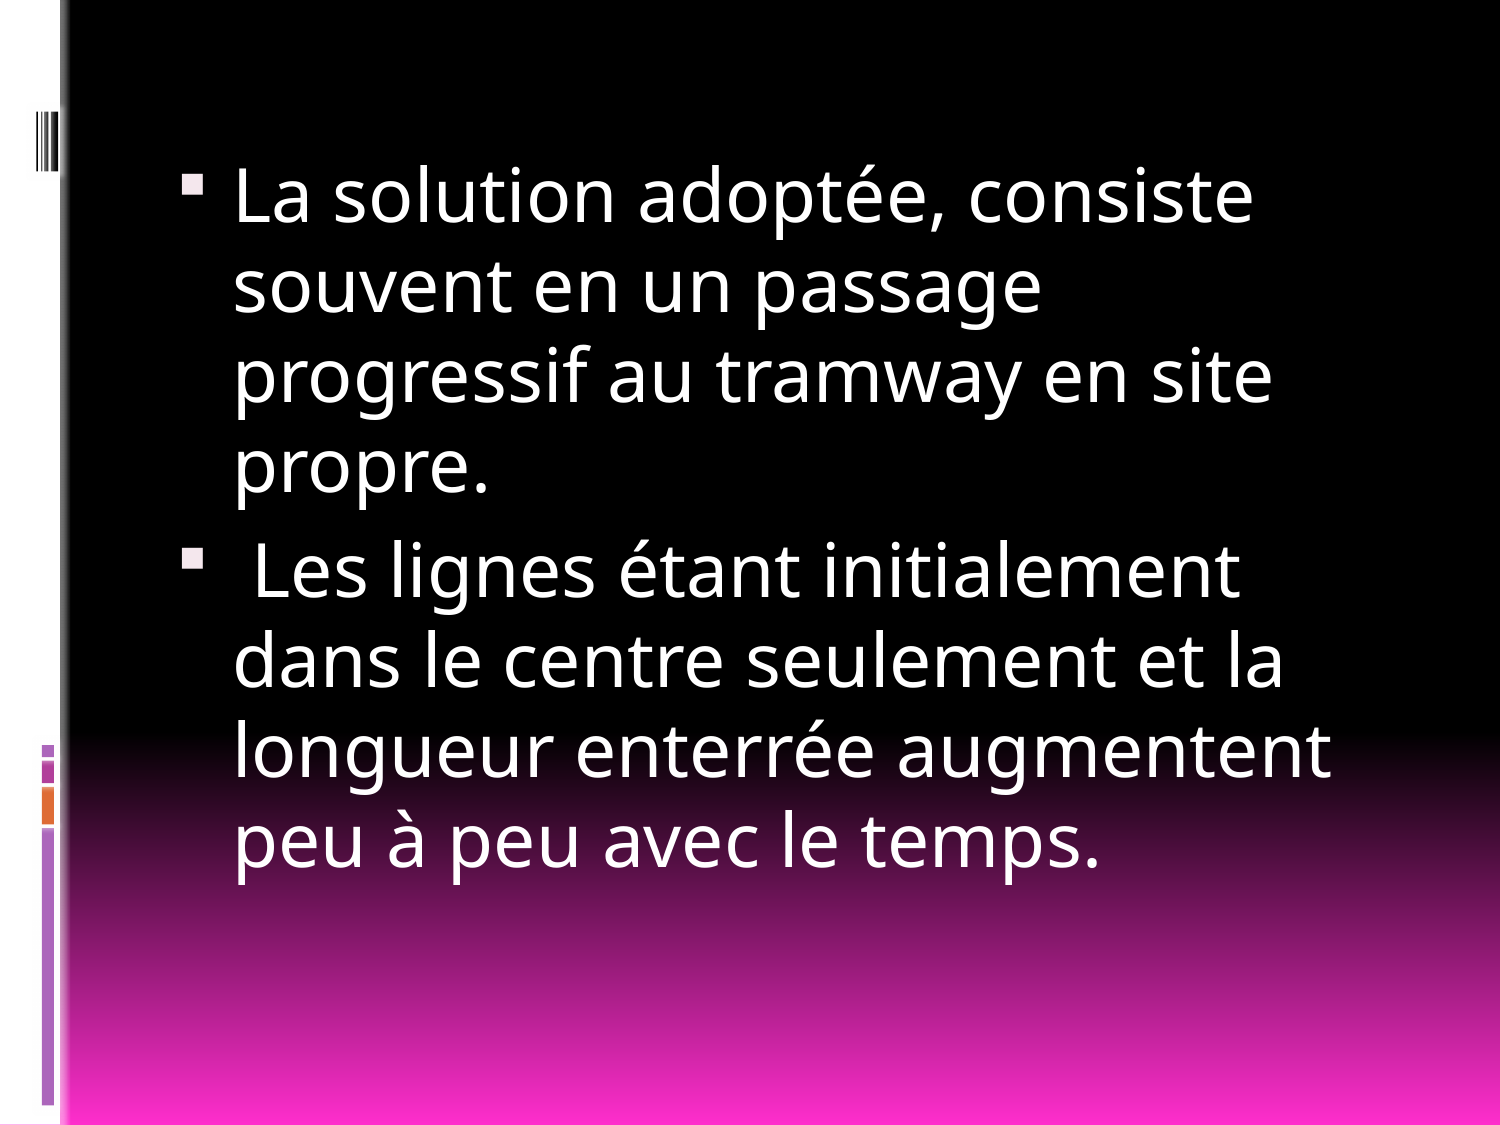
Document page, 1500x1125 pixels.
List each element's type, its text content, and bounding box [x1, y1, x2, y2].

list La solution adoptée, consiste souvent en un passage progressif au tramway en site propre. Les lignes étant initialement dans le centre seulement et la longueur enterrée augmentent peu à peu avec le temps. [150, 140, 1425, 1043]
